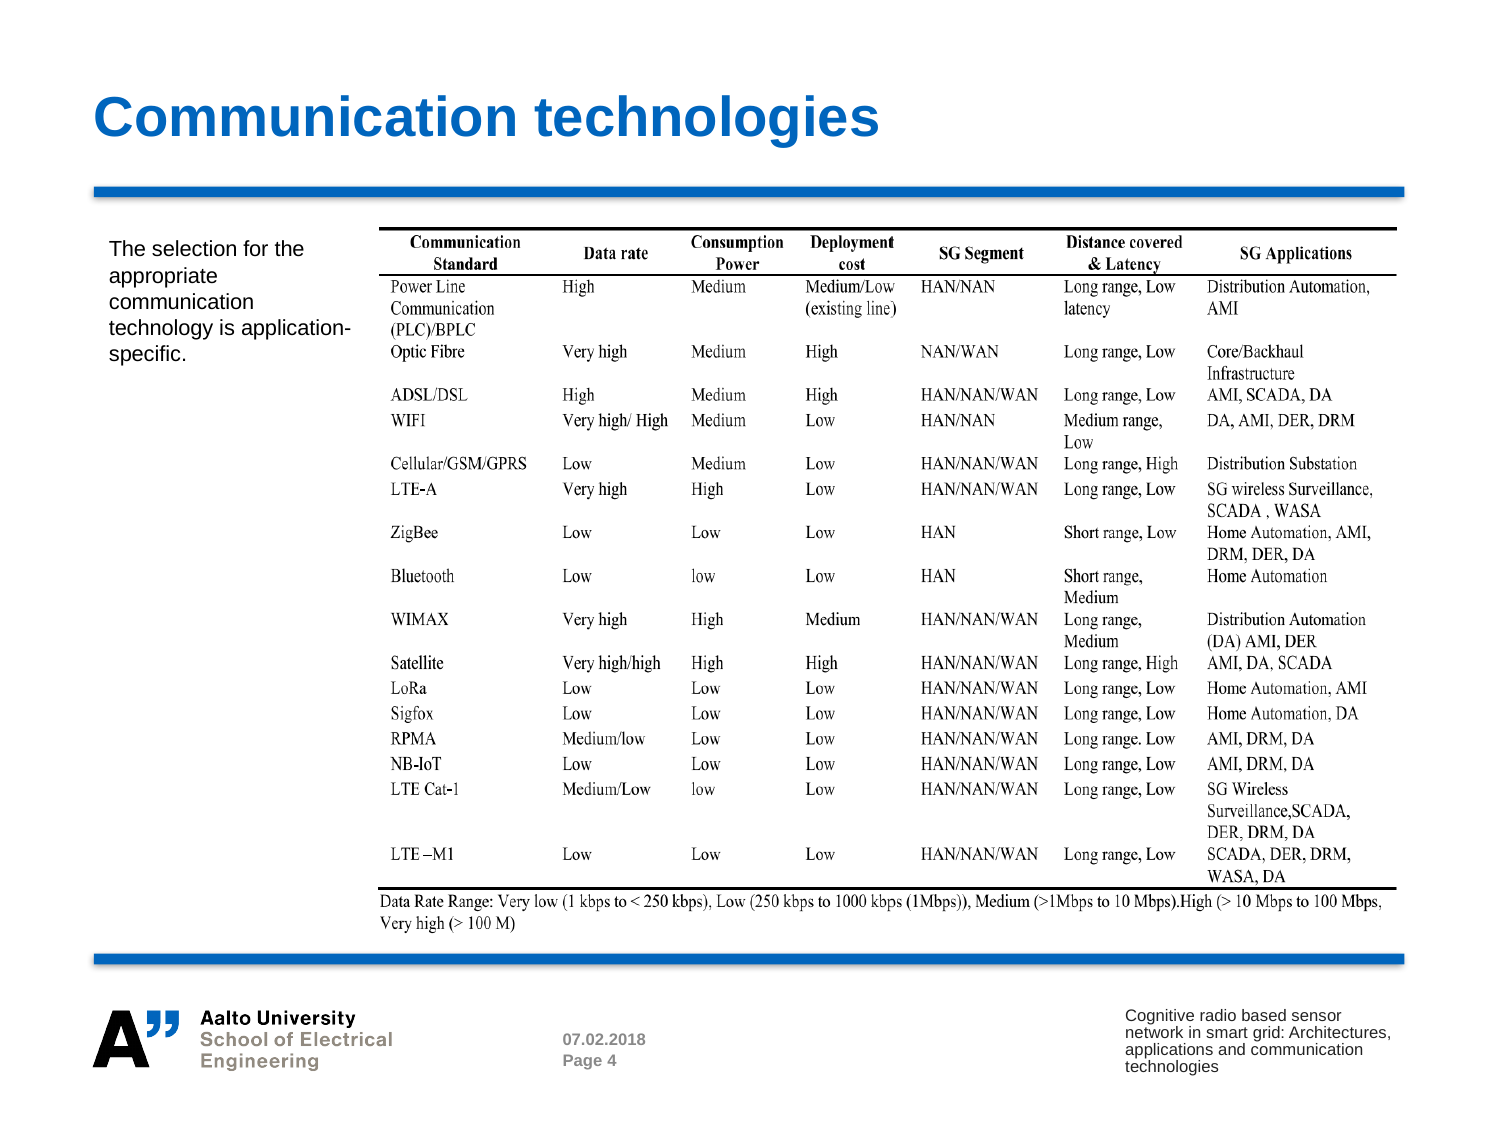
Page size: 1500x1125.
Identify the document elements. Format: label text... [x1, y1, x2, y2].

text_box The selection for the appropriate communication technology is application-specific. [93, 227, 368, 374]
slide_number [562, 1029, 816, 1050]
slide_number Page 4 [562, 1050, 816, 1071]
list Cognitive radio based sensor network in smart grid: Architectures, applications and communication technologies [1125, 1008, 1405, 1071]
picture [373, 214, 1405, 939]
picture [35, 953, 449, 1125]
title Communication technologies [93, 80, 1369, 227]
